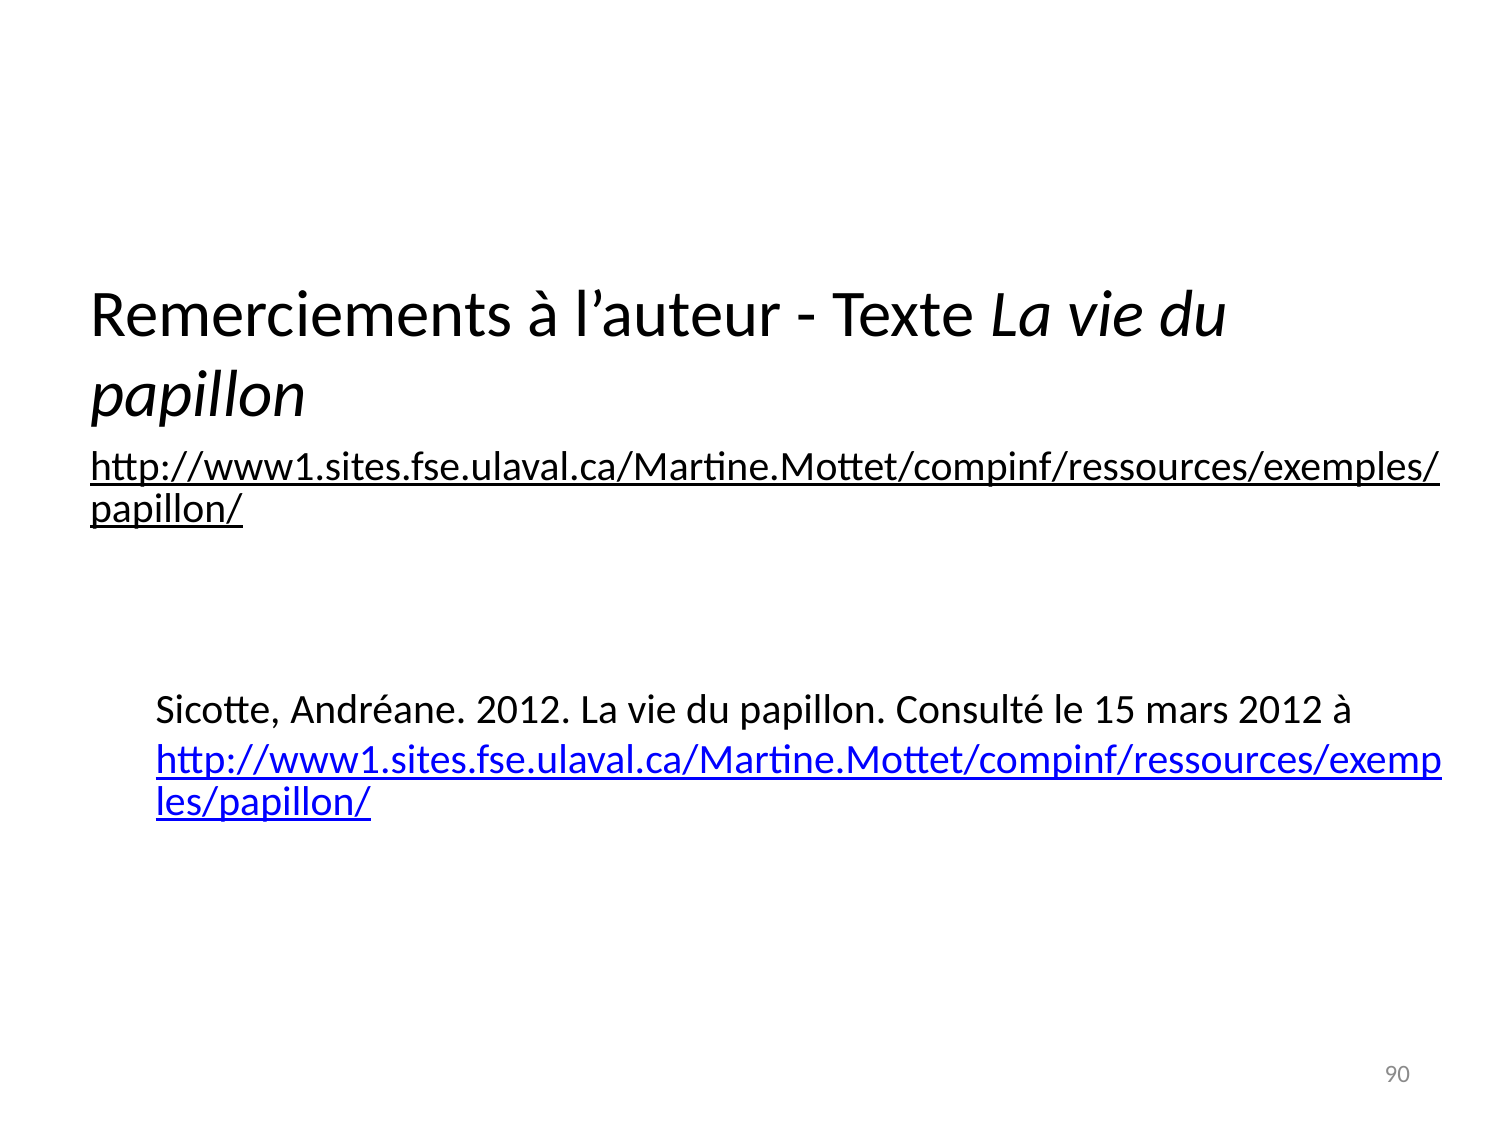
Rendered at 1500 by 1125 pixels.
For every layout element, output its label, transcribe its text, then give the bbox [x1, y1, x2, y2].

slide_number 90 [1074, 1042, 1425, 1103]
list Remerciements à l’auteur - Texte La vie du papillon http://www1.sites.fse.ulaval.ca/Martine.Mottet/compinf/ressources/exemples/papillon/ Sicotte, Andréane. 2012. La vie du papillon. Consulté le 15 mars 2012 à http://www1.sites.fse.ulaval.ca/Martine.Mottet/compinf/ressources/exemples/papillon/ [75, 262, 1459, 1071]
